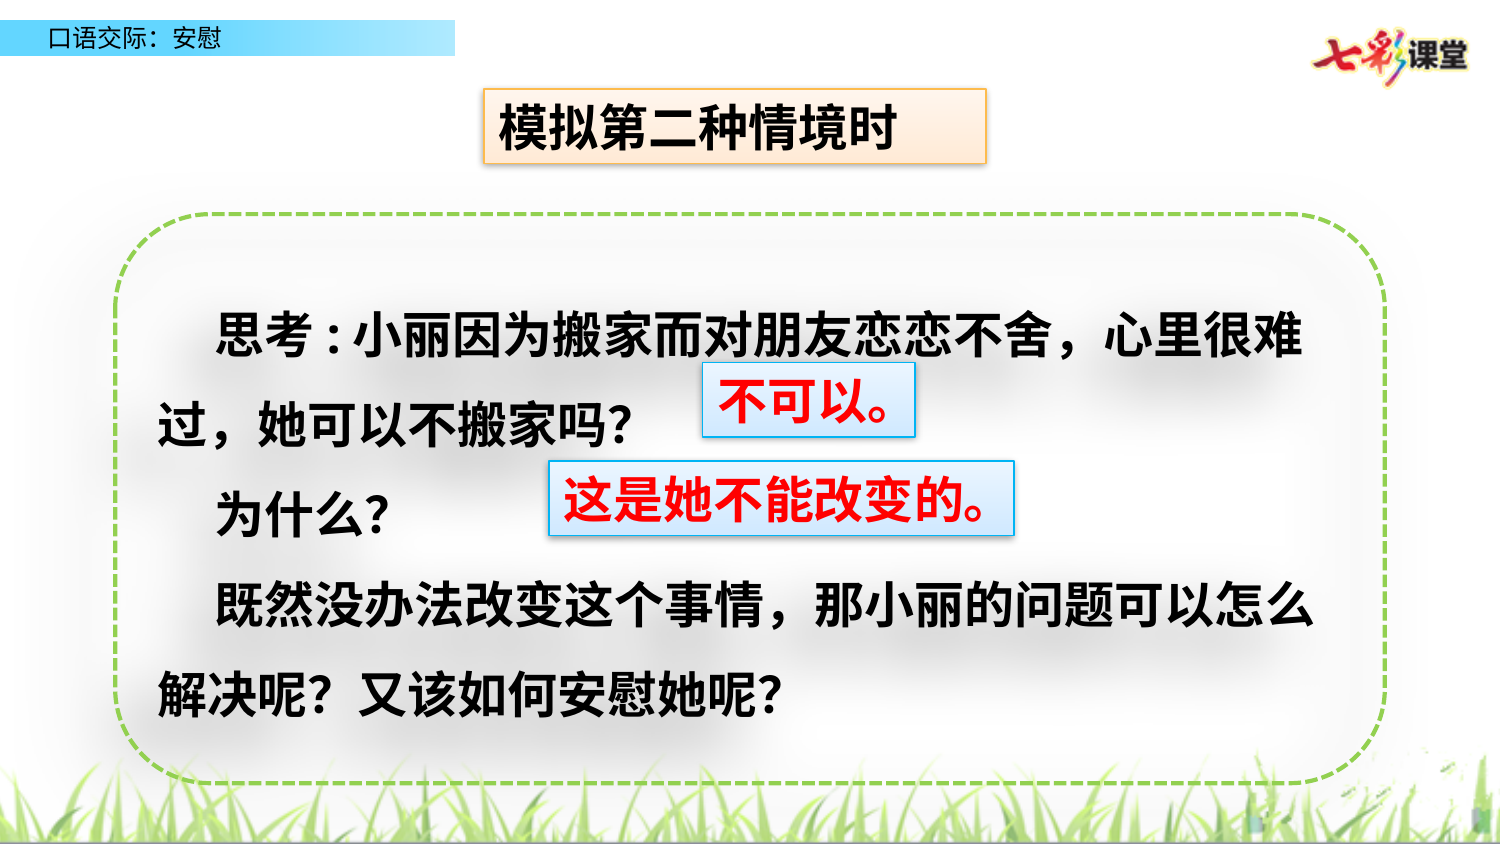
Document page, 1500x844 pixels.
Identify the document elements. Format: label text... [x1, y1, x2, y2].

picture [0, 744, 1500, 844]
text_box 不可以。 [702, 362, 916, 438]
text_box 思考:小丽因为搬家而对朋友恋恋不舍，心里很难过，她可以不搬家吗？ 为什么？ 既然没办法改变这个事情，那小丽的问题可以怎么解决呢？又该如何安慰她呢？ [113, 212, 1387, 786]
text_box 模拟第二种情境时 [483, 88, 987, 164]
picture [1308, 14, 1477, 95]
text_box 这是她不能改变的。 [548, 460, 1015, 536]
